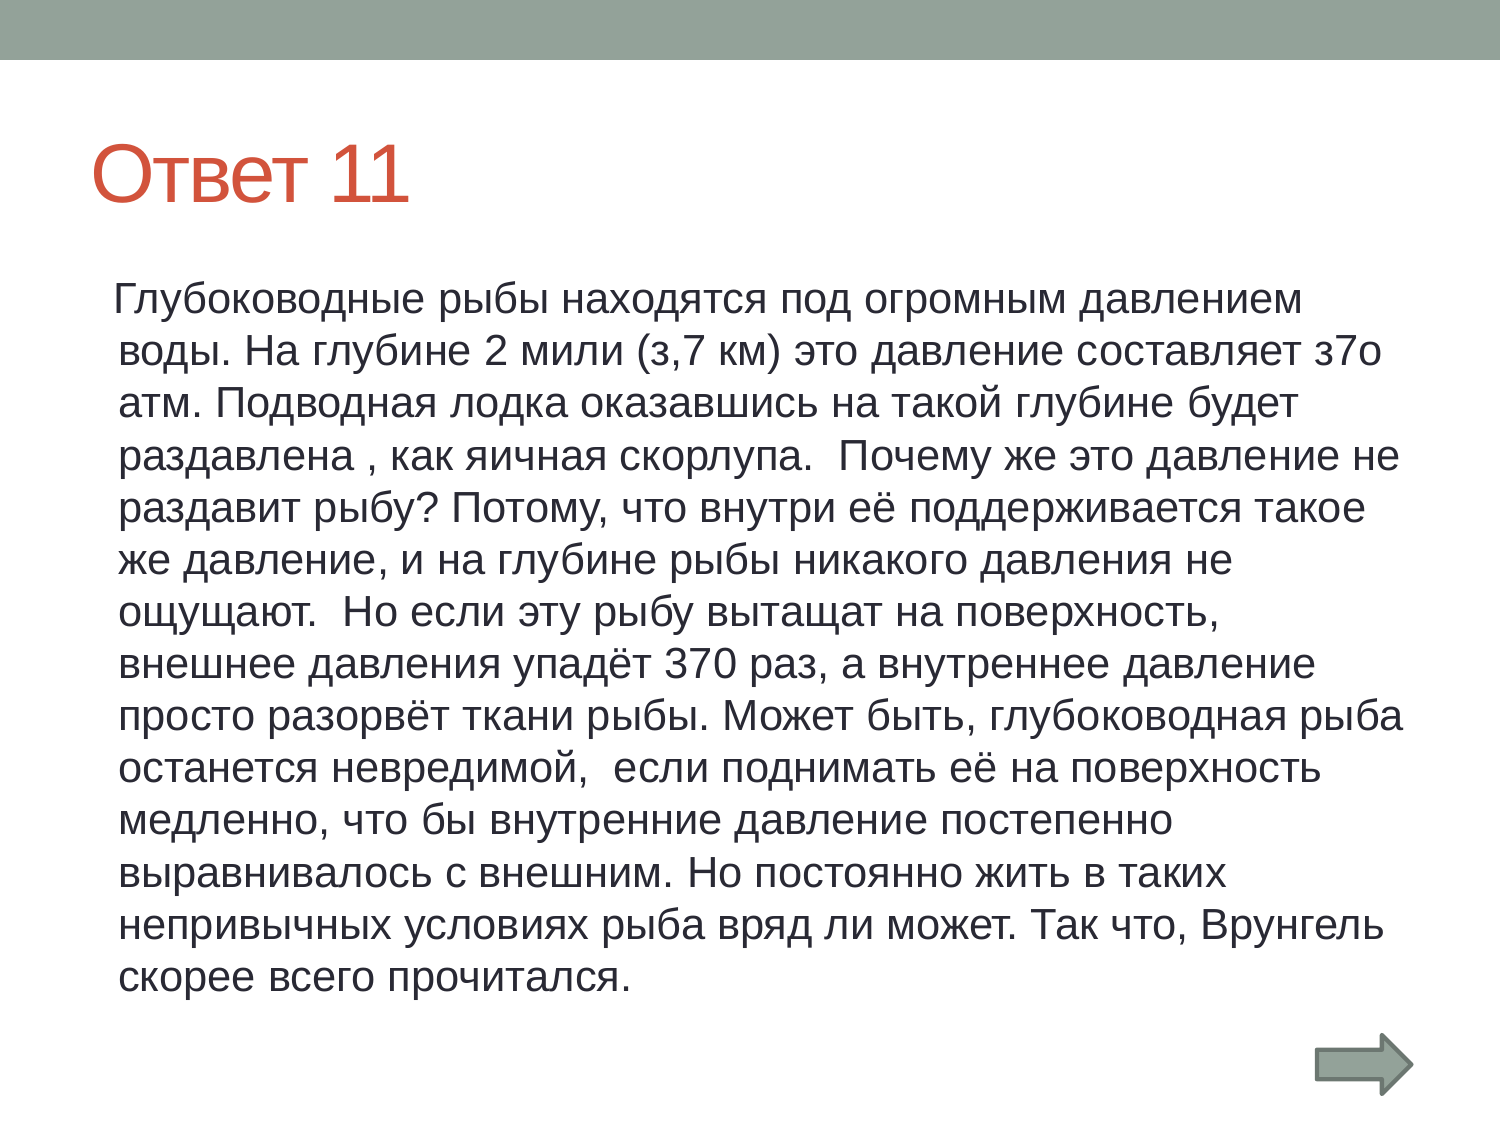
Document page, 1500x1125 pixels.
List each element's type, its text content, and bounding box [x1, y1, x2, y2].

title Ответ 11 [75, 87, 1425, 250]
text_box [1314, 1032, 1414, 1096]
list Глубоководные рыбы находятся под огромным давлением воды. На глубине 2 мили (з,7 км) это давление составляет з7о атм. Подводная лодка оказавшись на такой глубине будет раздавлена , как яичная скорлупа. Почему же это давление не раздавит рыбу? Потому, что внутри её поддерживается такое же давление, и на глубине рыбы никакого давления не ощущают. Но если эту рыбу вытащат на поверхность, внешнее давления упадёт 370 раз, а внутреннее давление просто разорвёт ткани рыбы. Может быть, глубоководная рыба останется невредимой, если поднимать её на поверхность медленно, что бы внутренние давление постепенно выравнивалось с внешним. Но постоянно жить в таких непривычных условиях рыба вряд ли может. Так что, Врунгель скорее всего прочитался. [75, 262, 1425, 1012]
